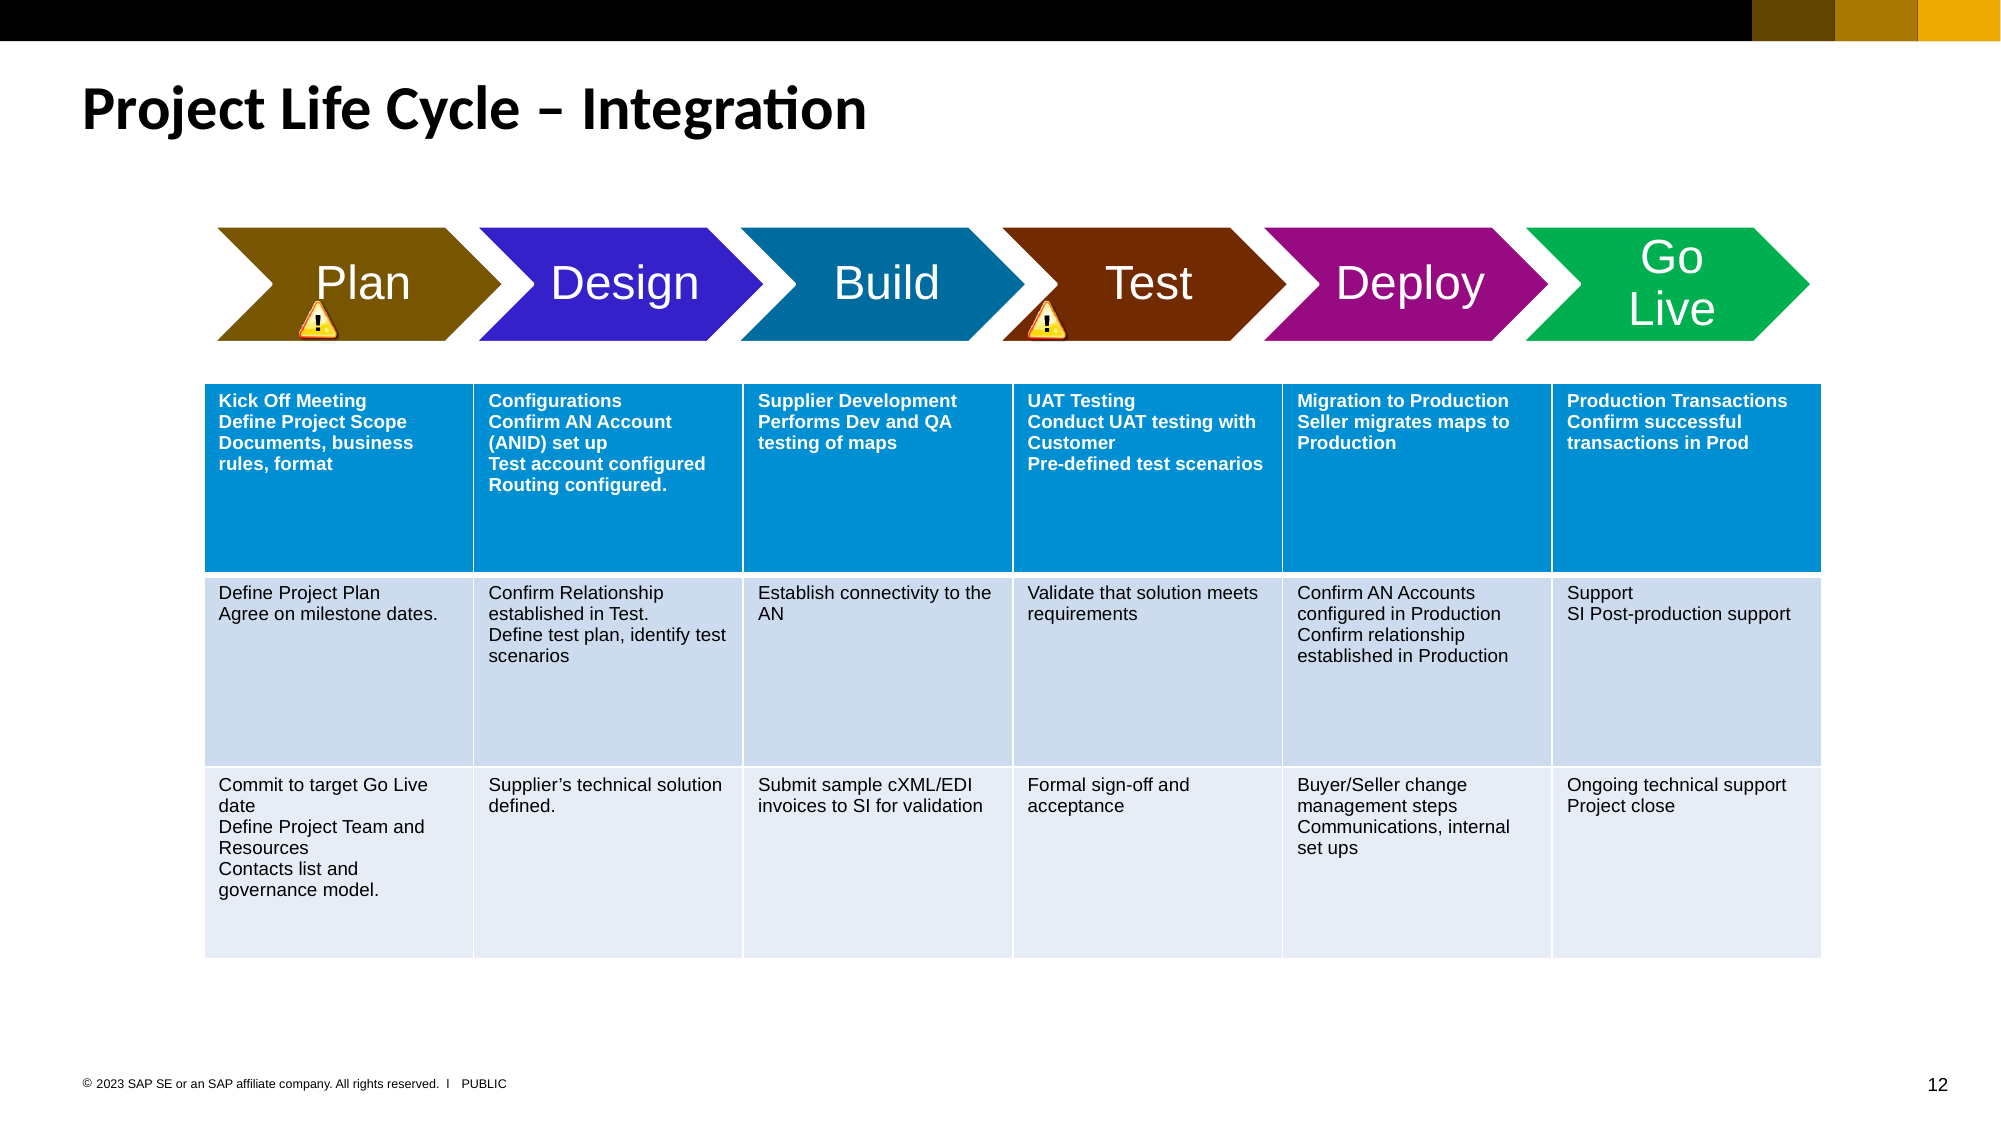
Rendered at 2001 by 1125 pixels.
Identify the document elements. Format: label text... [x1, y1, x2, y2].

table_cell Establish connectivity to the AN [744, 578, 1012, 766]
table_cell Commit to target Go Live date Define Project Team and Resources Contacts list and governance model. [205, 768, 473, 958]
table_header Production Transactions Confirm successful transactions in Prod [1553, 384, 1821, 572]
table_header Migration to Production Seller migrates maps to Production [1283, 387, 1551, 572]
table_cell Validate that solution meets requirements [1014, 578, 1282, 766]
table_header Configurations Confirm AN Account (ANID) set up Test account configured Routing configured. [474, 387, 742, 572]
table_cell Ongoing technical support Project close [1553, 768, 1821, 958]
picture [295, 298, 342, 345]
title Project Life Cycle – Integration [82, 67, 1918, 143]
table_header Supplier Development Performs Dev and QA testing of maps [744, 387, 1012, 572]
table_cell Define Project Plan Agree on milestone dates. [205, 578, 473, 766]
table_cell Submit sample cXML/EDI invoices to SI for validation [744, 768, 1012, 958]
picture [1023, 298, 1070, 345]
table_cell Formal sign-off and acceptance [1014, 768, 1282, 958]
table_cell Confirm Relationship established in Test. Define test plan, identify test scenarios [474, 578, 742, 766]
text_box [212, 193, 1814, 375]
table_cell Confirm AN Accounts configured in Production Confirm relationship established in Production [1283, 578, 1551, 766]
table_cell Support SI Post-production support [1553, 578, 1821, 766]
table_header Kick Off Meeting Define Project Scope Documents, business rules, format [205, 384, 473, 572]
table_cell Supplier’s technical solution defined. [474, 768, 742, 958]
table_cell Buyer/Seller change management steps Communications, internal set ups [1283, 768, 1551, 958]
table_header UAT Testing Conduct UAT testing with Customer Pre-defined test scenarios [1014, 387, 1282, 572]
